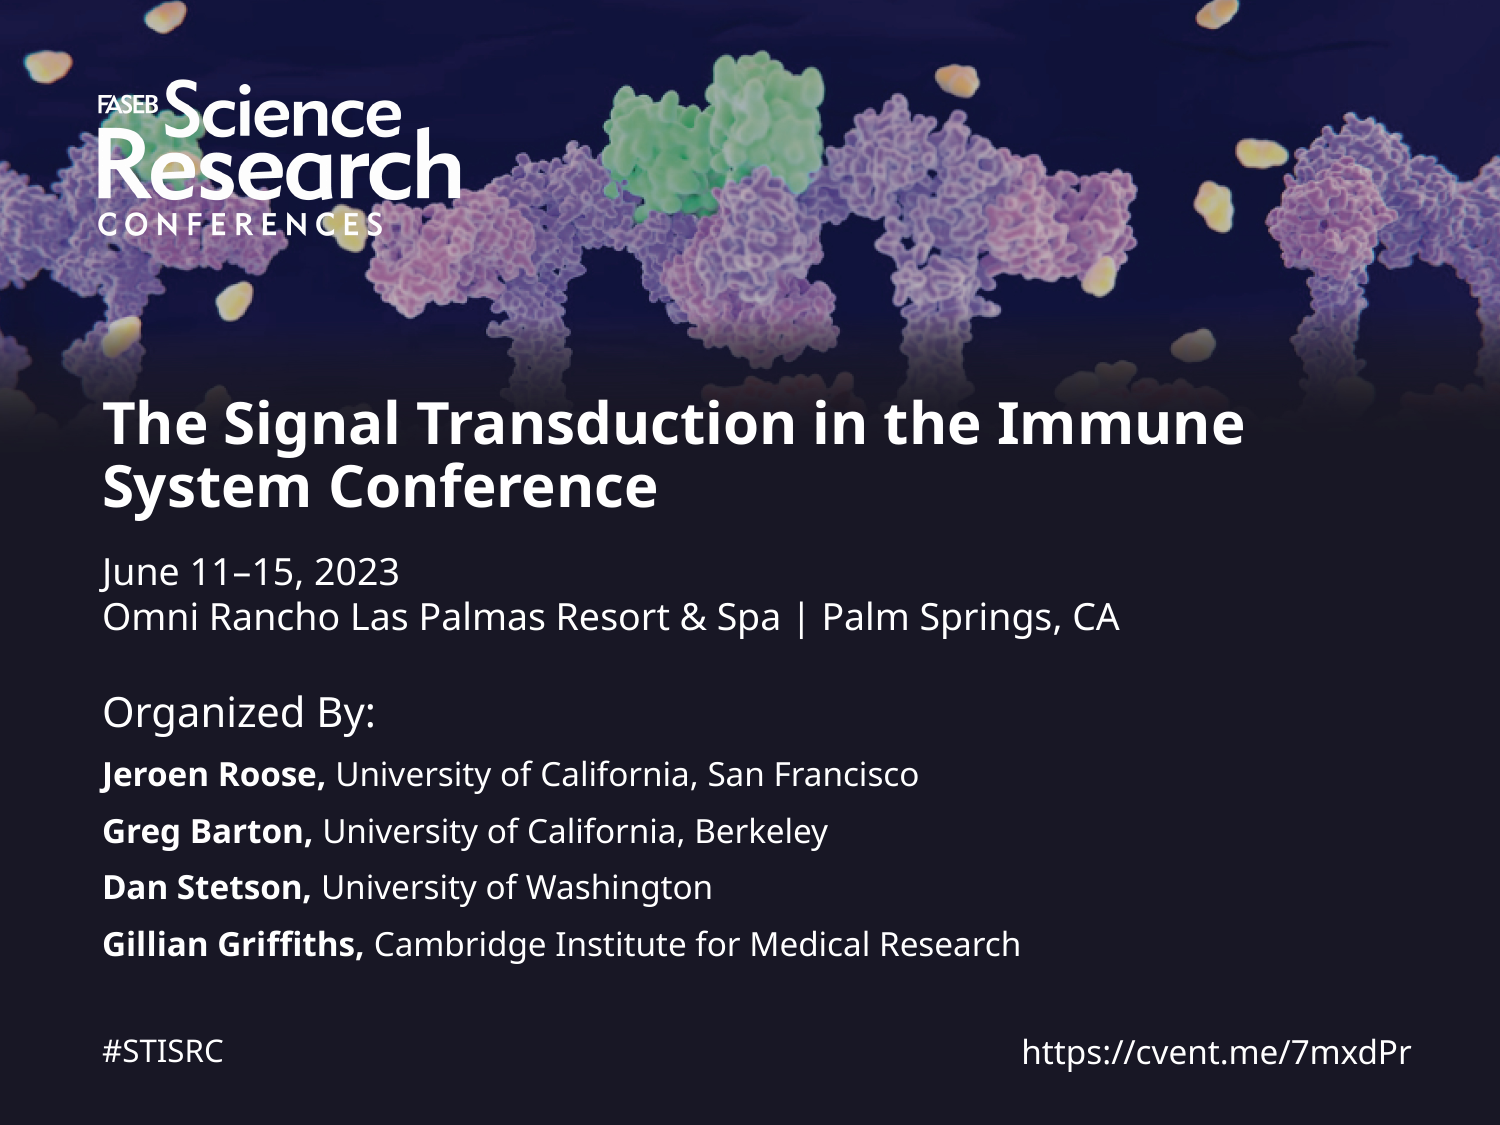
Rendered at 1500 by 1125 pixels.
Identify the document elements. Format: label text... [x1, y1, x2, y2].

text_box #STISRC [86, 1028, 576, 1089]
text_box Organized By: Jeroen Roose, University of California, San Francisco Greg Barton, University of California, Berkeley Dan Stetson, University of Washington Gillian Griffiths, Cambridge Institute for Medical Research [86, 684, 1500, 1004]
picture [0, 0, 1500, 1125]
text_box The Signal Transduction in the Immune System Conference [87, 386, 1428, 526]
text_box https://cvent.me/7mxdPr [938, 1028, 1428, 1089]
text_box June 11–15, 2023 Omni Rancho Las Palmas Resort & Spa | Palm Springs, CA [86, 539, 1413, 667]
